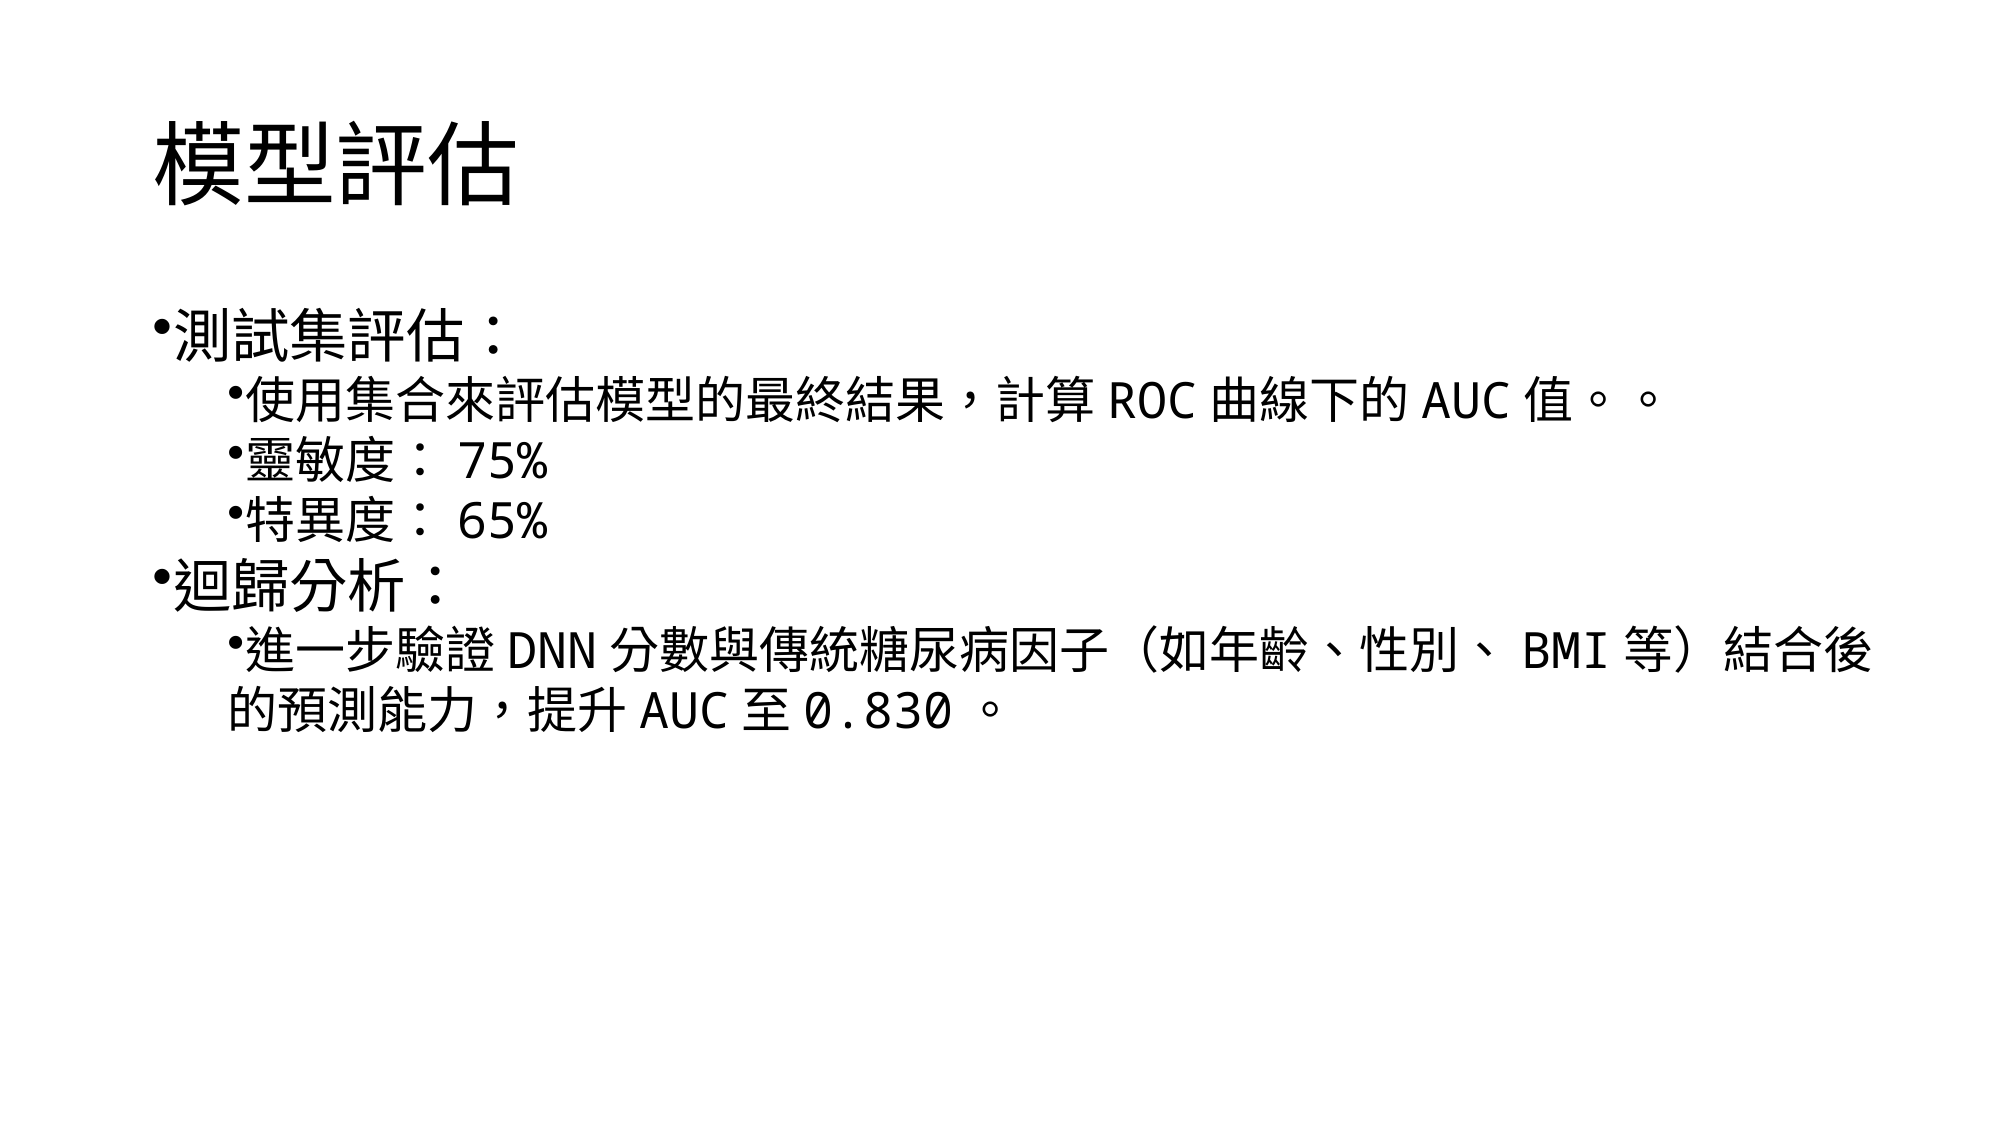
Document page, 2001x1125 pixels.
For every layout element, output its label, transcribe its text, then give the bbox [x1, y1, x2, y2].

list 測試集評估： 使用集合來評估模型的最終結果，計算ROC曲線下的AUC值。。 靈敏度：75% 特異度：65% 迴歸分析： 進一步驗證DNN分數與傳統糖尿病因子（如年齡、性別、BMI等）結合後的預測能力，提升AUC至0.830。 [137, 227, 1898, 881]
title 模型評估 [137, 59, 1863, 227]
